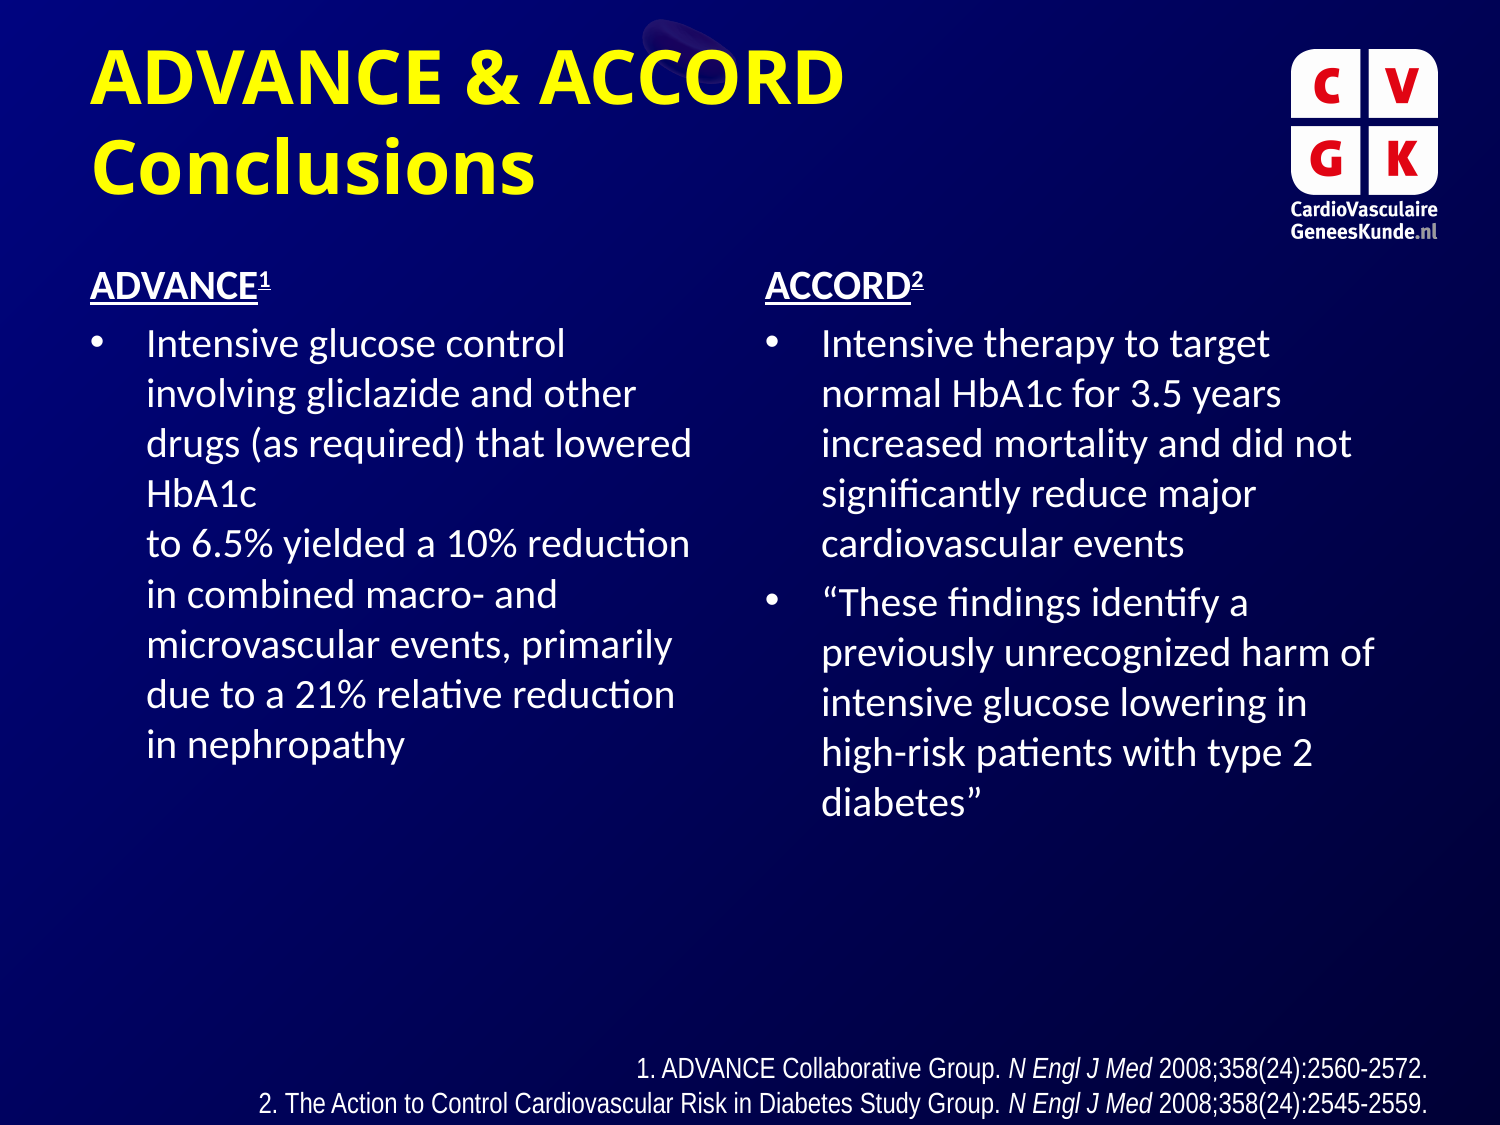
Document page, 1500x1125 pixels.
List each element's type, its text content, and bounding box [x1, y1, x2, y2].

text_box ADVANCE & ACCORD Conclusions [74, 25, 1419, 213]
list ADVANCE1 Intensive glucose control involving gliclazide and other drugs (as required) that lowered HbA1c to 6.5% yielded a 10% reduction in combined macro- and microvascular events, primarily due to a 21% relative reduction in nephropathy [75, 250, 738, 1041]
list ACCORD2 Intensive therapy to target normal HbA1c for 3.5 years increased mortality and did not significantly reduce major cardiovascular events “These findings identify a previously unrecognized harm of intensive glucose lowering in high-risk patients with type 2 diabetes” [750, 250, 1413, 1041]
text_box 1. ADVANCE Collaborative Group. N Engl J Med 2008;358(24):2560-2572. 2. The Action to Control Cardiovascular Risk in Diabetes Study Group. N Engl J Med 2008;358(24):2545-2559. [75, 1042, 1444, 1098]
picture [1291, 49, 1438, 239]
